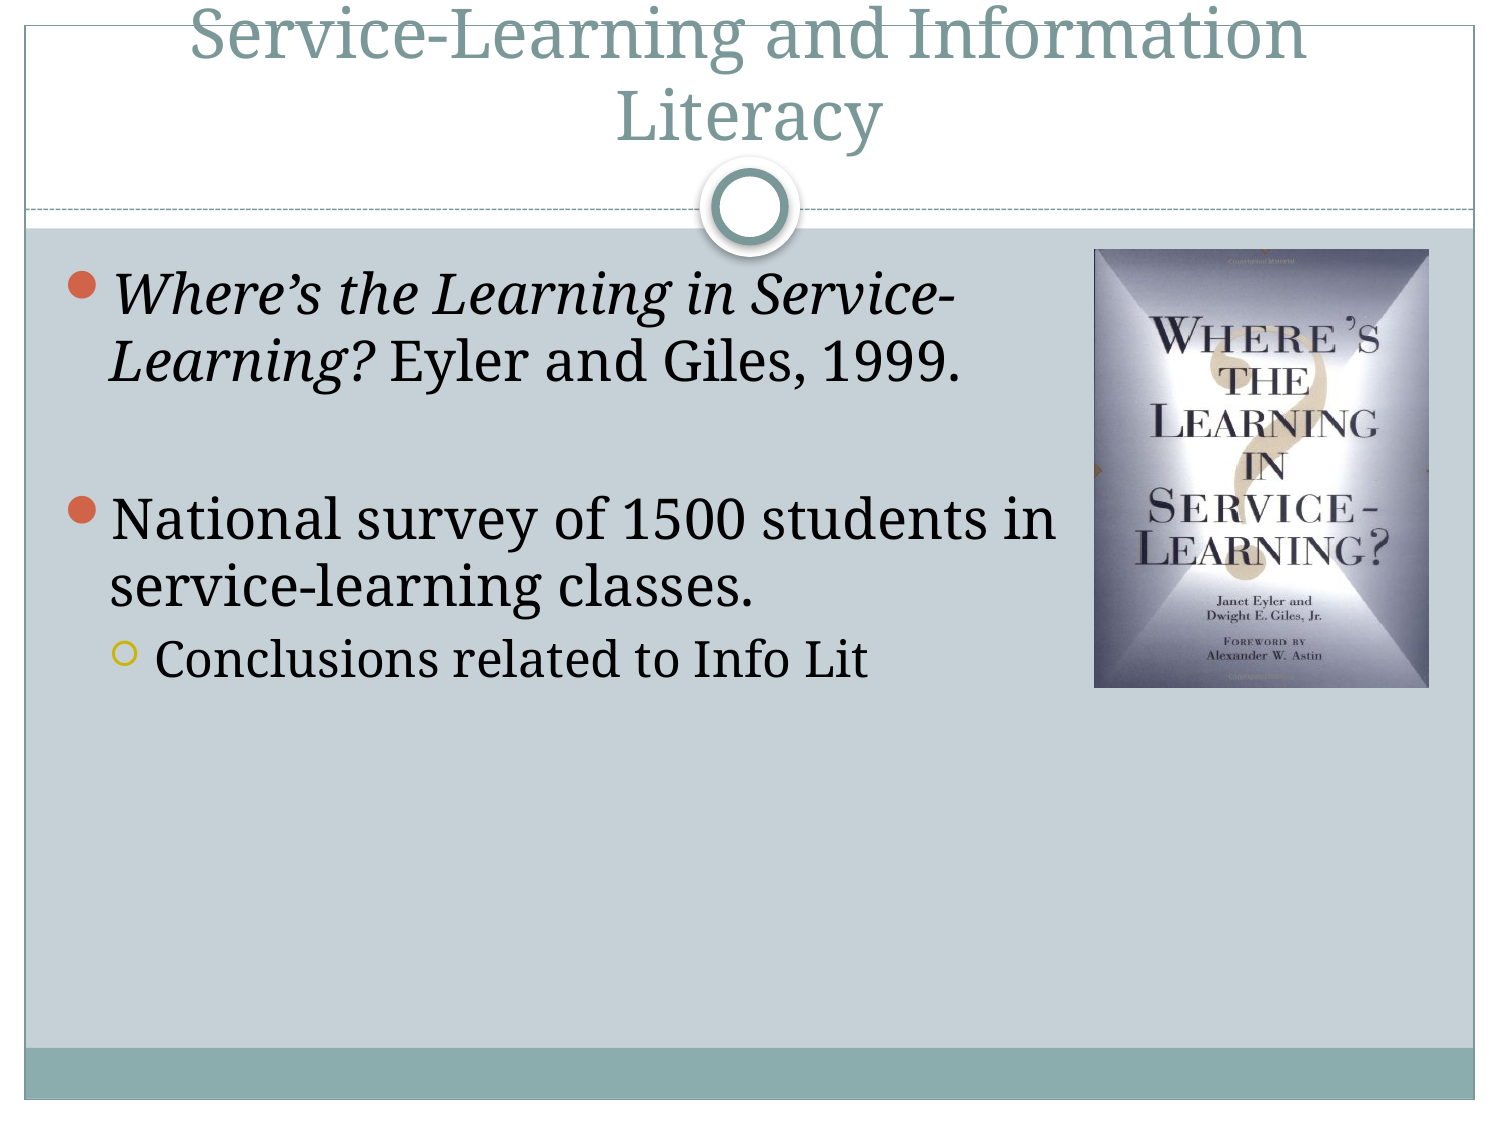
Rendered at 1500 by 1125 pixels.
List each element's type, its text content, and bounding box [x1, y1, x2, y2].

title Service-Learning and Information Literacy [49, 37, 1450, 162]
picture [1093, 249, 1429, 688]
list Where’s the Learning in Service-Learning? Eyler and Giles, 1999. National survey of 1500 students in service-learning classes. Conclusions related to Info Lit [49, 250, 1075, 1050]
